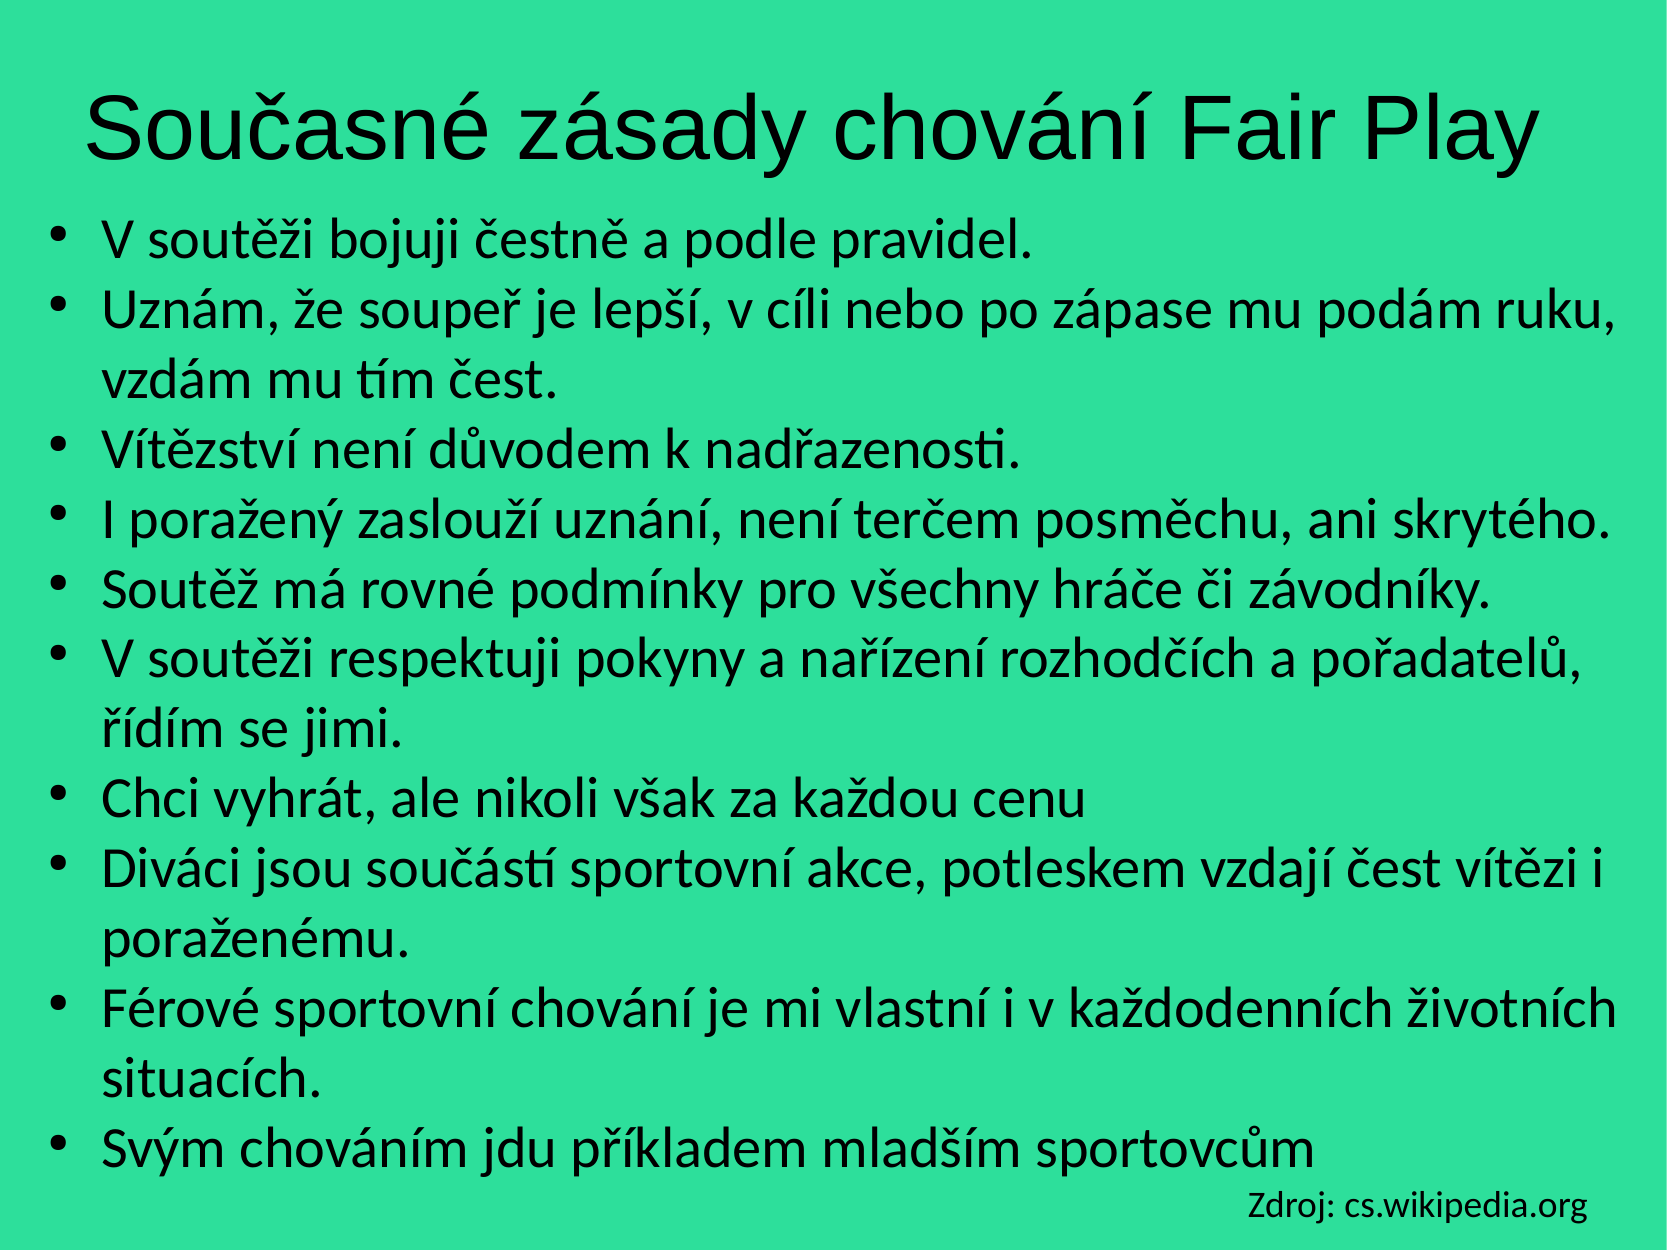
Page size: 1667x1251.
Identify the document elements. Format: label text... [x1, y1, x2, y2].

list V soutěži bojuji čestně a podle pravidel. Uznám, že soupeř je lepší, v cíli nebo po zápase mu podám ruku, vzdám mu tím čest. Vítězství není důvodem k nadřazenosti. I poražený zaslouží uznání, není terčem posměchu, ani skrytého. Soutěž má rovné podmínky pro všechny hráče či závodníky. V soutěži respektuji pokyny a nařízení rozhodčích a pořadatelů, řídím se jimi. Chci vyhrát, ale nikoli však za každou cenu Diváci jsou součástí sportovní akce, potleskem vzdají čest vítězi i poraženému. Férové sportovní chování je mi vlastní i v každodenních životních situacích. Svým chováním jdu příkladem mladším sportovcům Zdroj: cs.wikipedia.org [30, 199, 1639, 1181]
title Současné zásady chování Fair Play [65, 34, 1602, 199]
